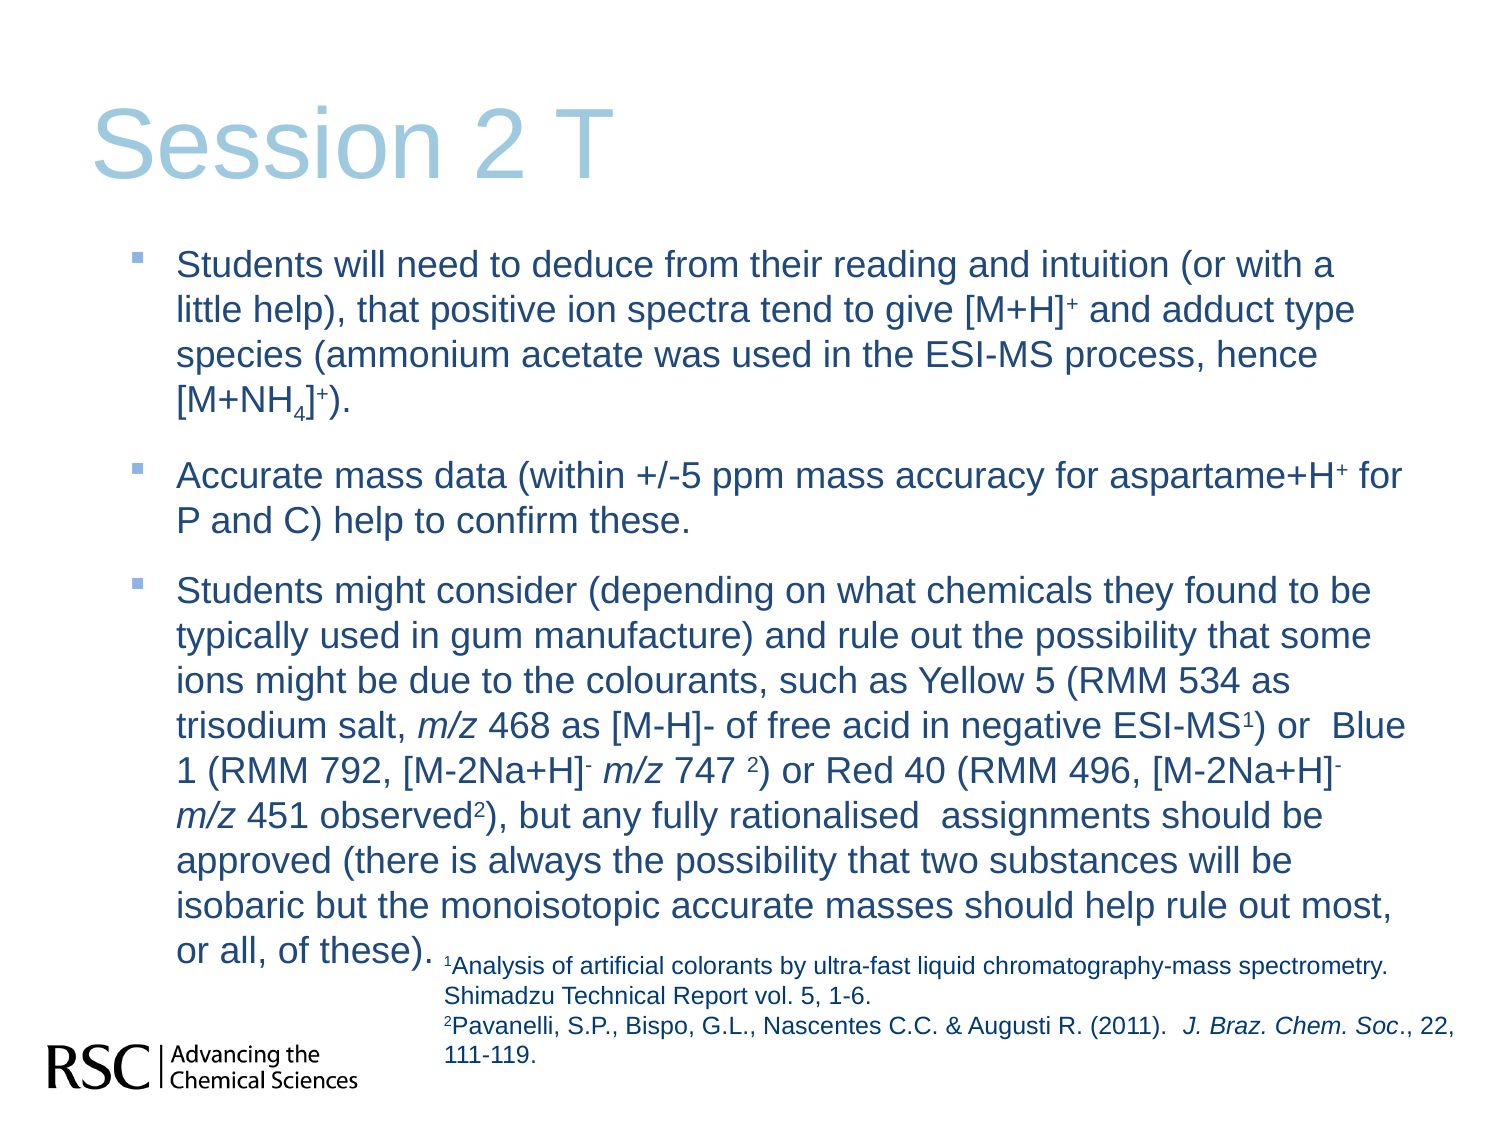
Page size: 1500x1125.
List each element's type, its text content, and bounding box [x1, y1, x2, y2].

text_box Students will need to deduce from their reading and intuition (or with a little help), that positive ion spectra tend to give [M+H]+ and adduct type species (ammonium acetate was used in the ESI-MS process, hence [M+NH4]+). Accurate mass data (within +/-5 ppm mass accuracy for aspartame+H+ for P and C) help to confirm these. Students might consider (depending on what chemicals they found to be typically used in gum manufacture) and rule out the possibility that some ions might be due to the colourants, such as Yellow 5 (RMM 534 as trisodium salt, m/z 468 as [M-H]- of free acid in negative ESI-MS1) or Blue 1 (RMM 792, [M-2Na+H]- m/z 747 2) or Red 40 (RMM 496, [M-2Na+H]- m/z 451 observed2), but any fully rationalised assignments should be approved (there is always the possibility that two substances will be isobaric but the monoisotopic accurate masses should help rule out most, or all, of these). [114, 233, 1425, 1054]
title Session 2 T [75, 45, 1425, 233]
text_box 1Analysis of artificial colorants by ultra-fast liquid chromatography-mass spectrometry. Shimadzu Technical Report vol. 5, 1-6. 2Pavanelli, S.P., Bispo, G.L., Nascentes C.C. & Augusti R. (2011). J. Braz. Chem. Soc., 22, 111-119. [429, 941, 1500, 1077]
